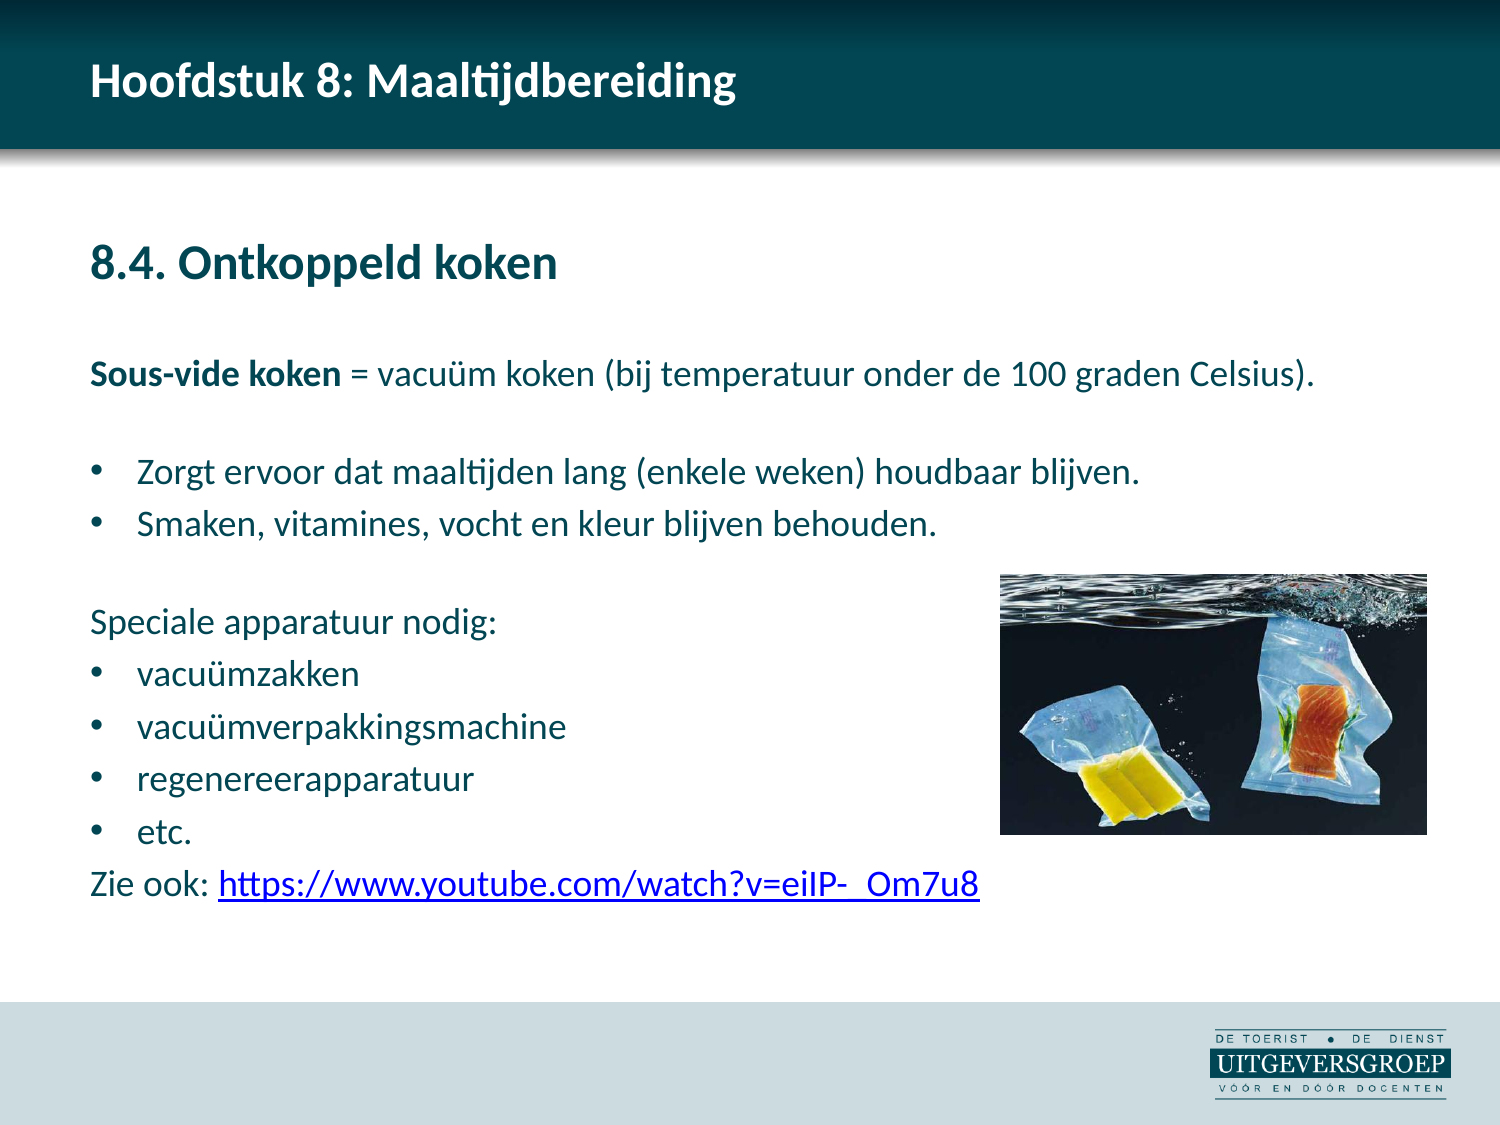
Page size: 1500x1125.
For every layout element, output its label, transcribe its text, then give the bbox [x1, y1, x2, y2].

picture [1000, 573, 1427, 835]
picture [1210, 1021, 1451, 1106]
list 8.4. Ontkoppeld koken Sous-vide koken = vacuüm koken (bij temperatuur onder de 100 graden Celsius). Zorgt ervoor dat maaltijden lang (enkele weken) houdbaar blijven. Smaken, vitamines, vocht en kleur blijven behouden. Speciale apparatuur nodig: vacuümzakken vacuümverpakkingsmachine regenereerapparatuur etc. Zie ook: https://www.youtube.com/watch?v=eiIP-_Om7u8 [75, 221, 1425, 965]
title Hoofdstuk 8: Maaltijdbereiding [75, 0, 1425, 172]
